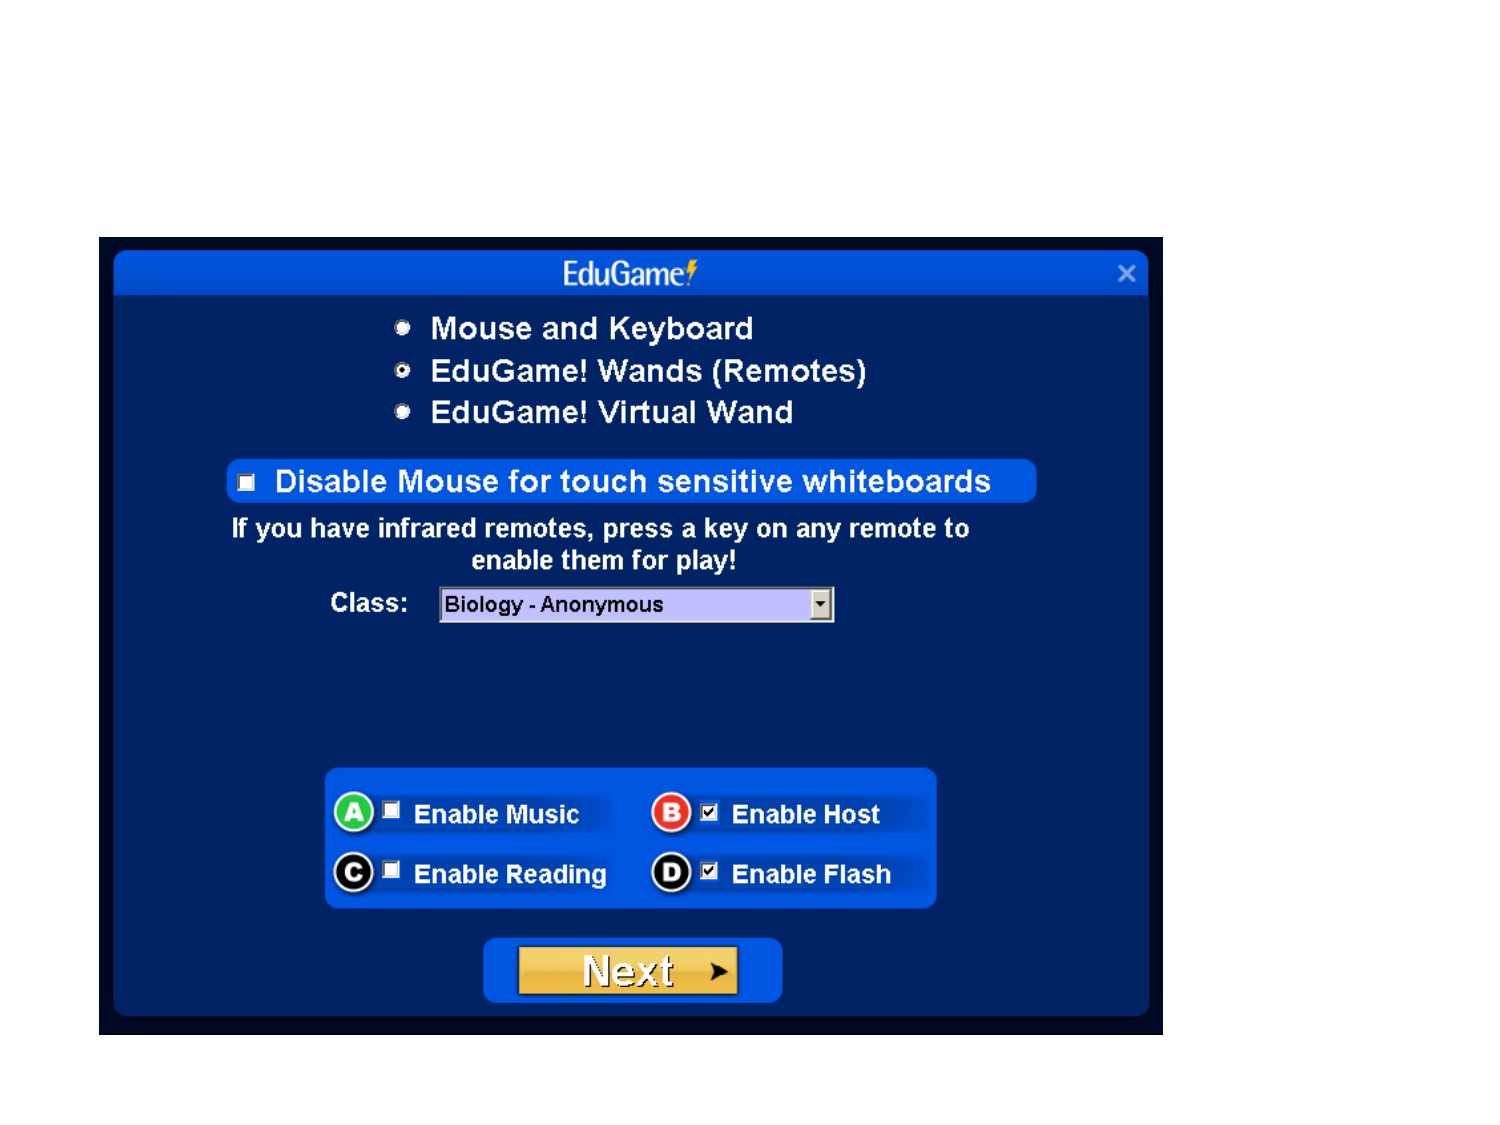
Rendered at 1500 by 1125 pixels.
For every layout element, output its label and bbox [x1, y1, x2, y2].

picture [99, 237, 1163, 1035]
